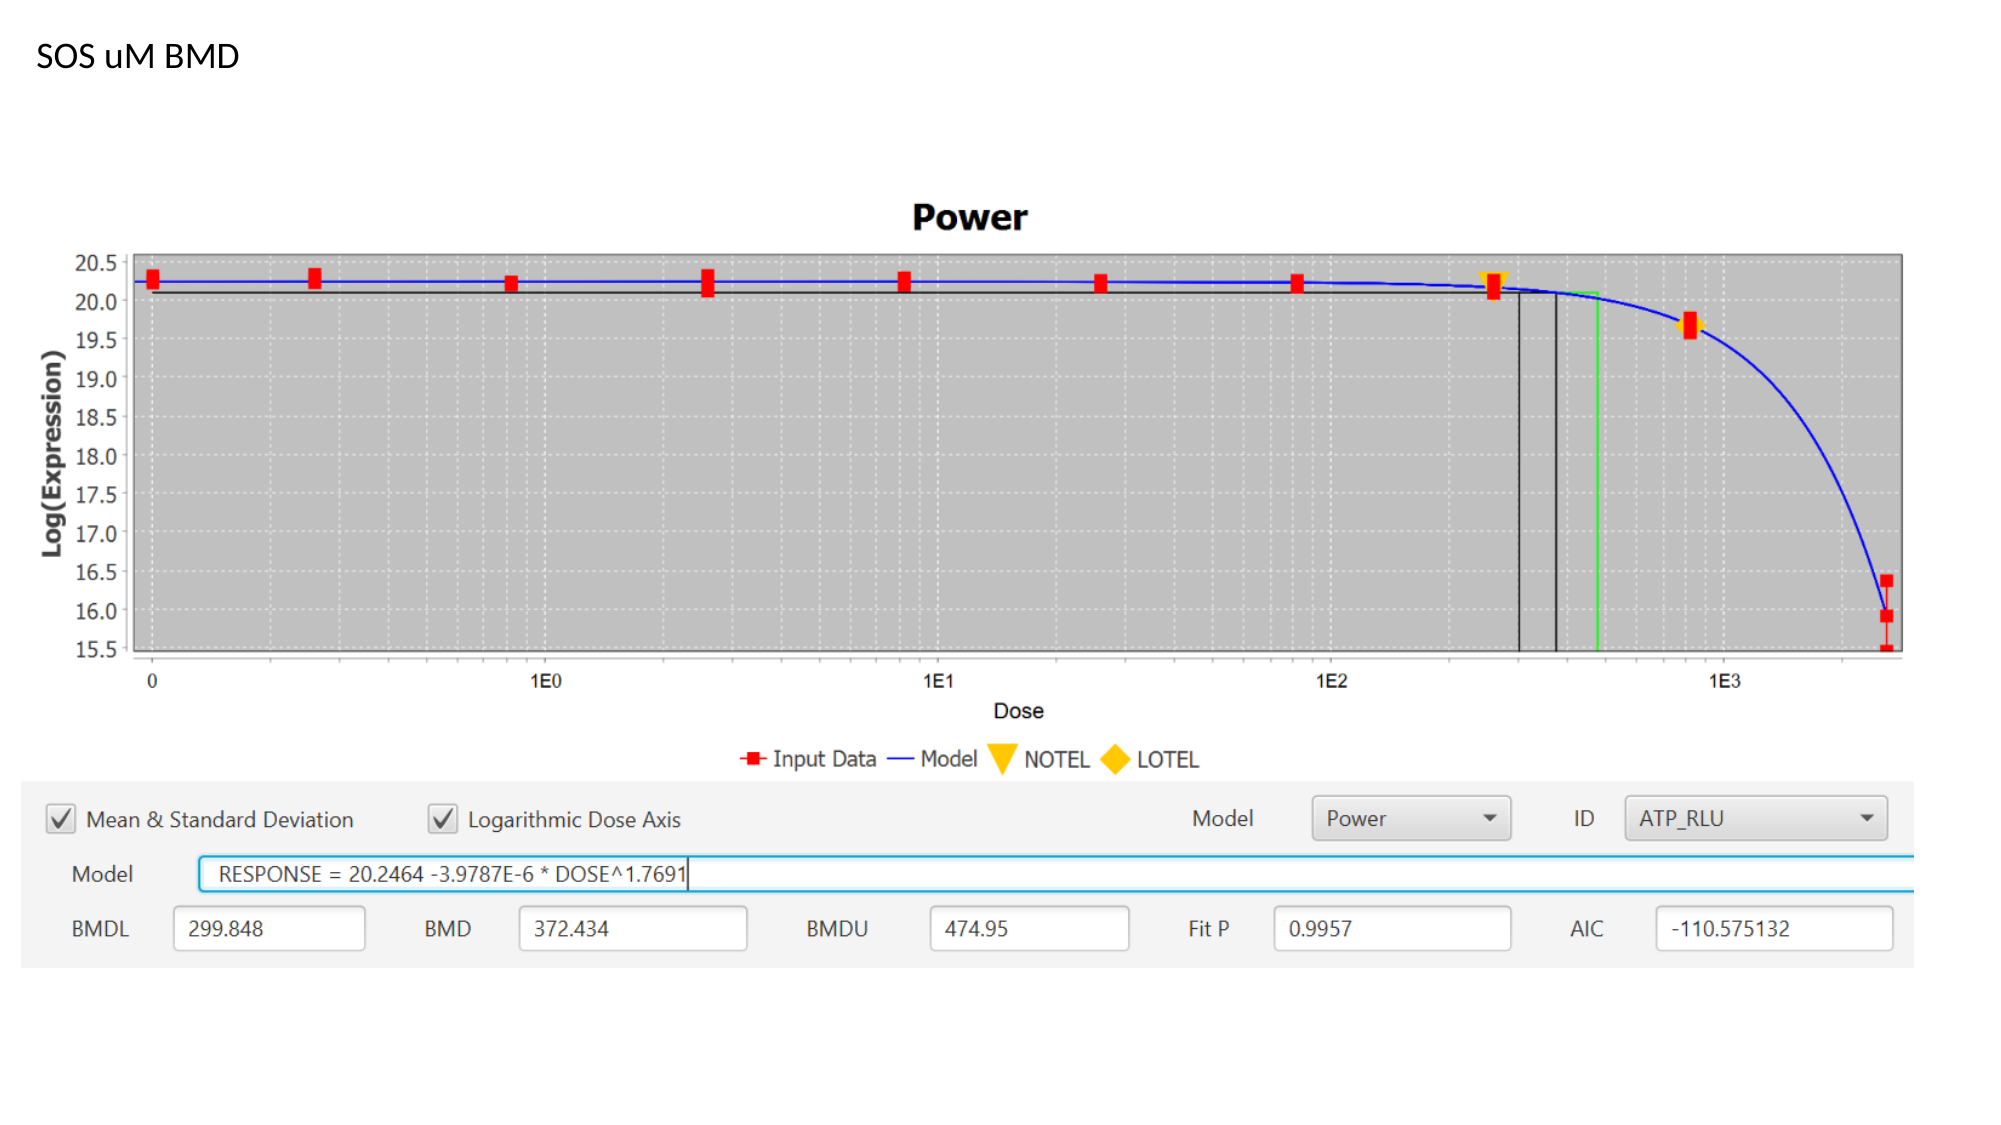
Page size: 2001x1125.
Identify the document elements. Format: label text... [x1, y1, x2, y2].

text_box SOS uM BMD [21, 23, 1444, 83]
picture [21, 198, 1914, 968]
